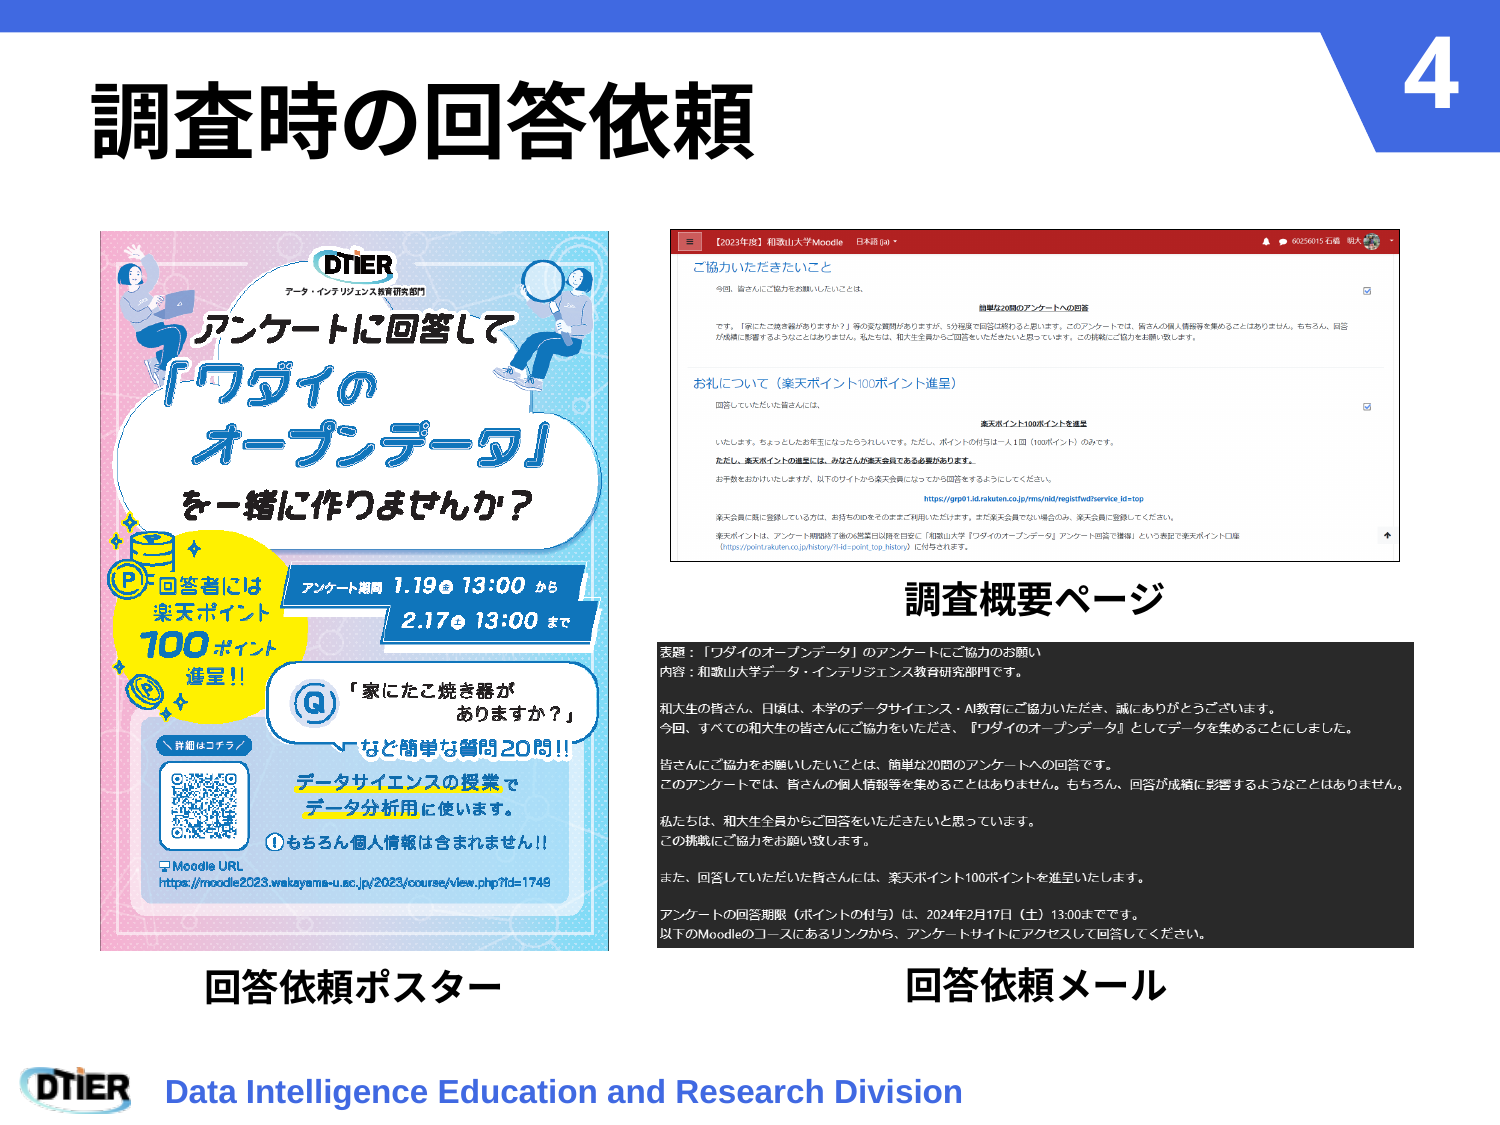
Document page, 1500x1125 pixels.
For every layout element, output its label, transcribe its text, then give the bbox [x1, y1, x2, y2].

picture [19, 1067, 131, 1114]
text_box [670, 229, 1400, 630]
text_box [657, 642, 1414, 1016]
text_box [100, 231, 609, 1018]
title 調査時の回答依頼 [75, 59, 1397, 180]
